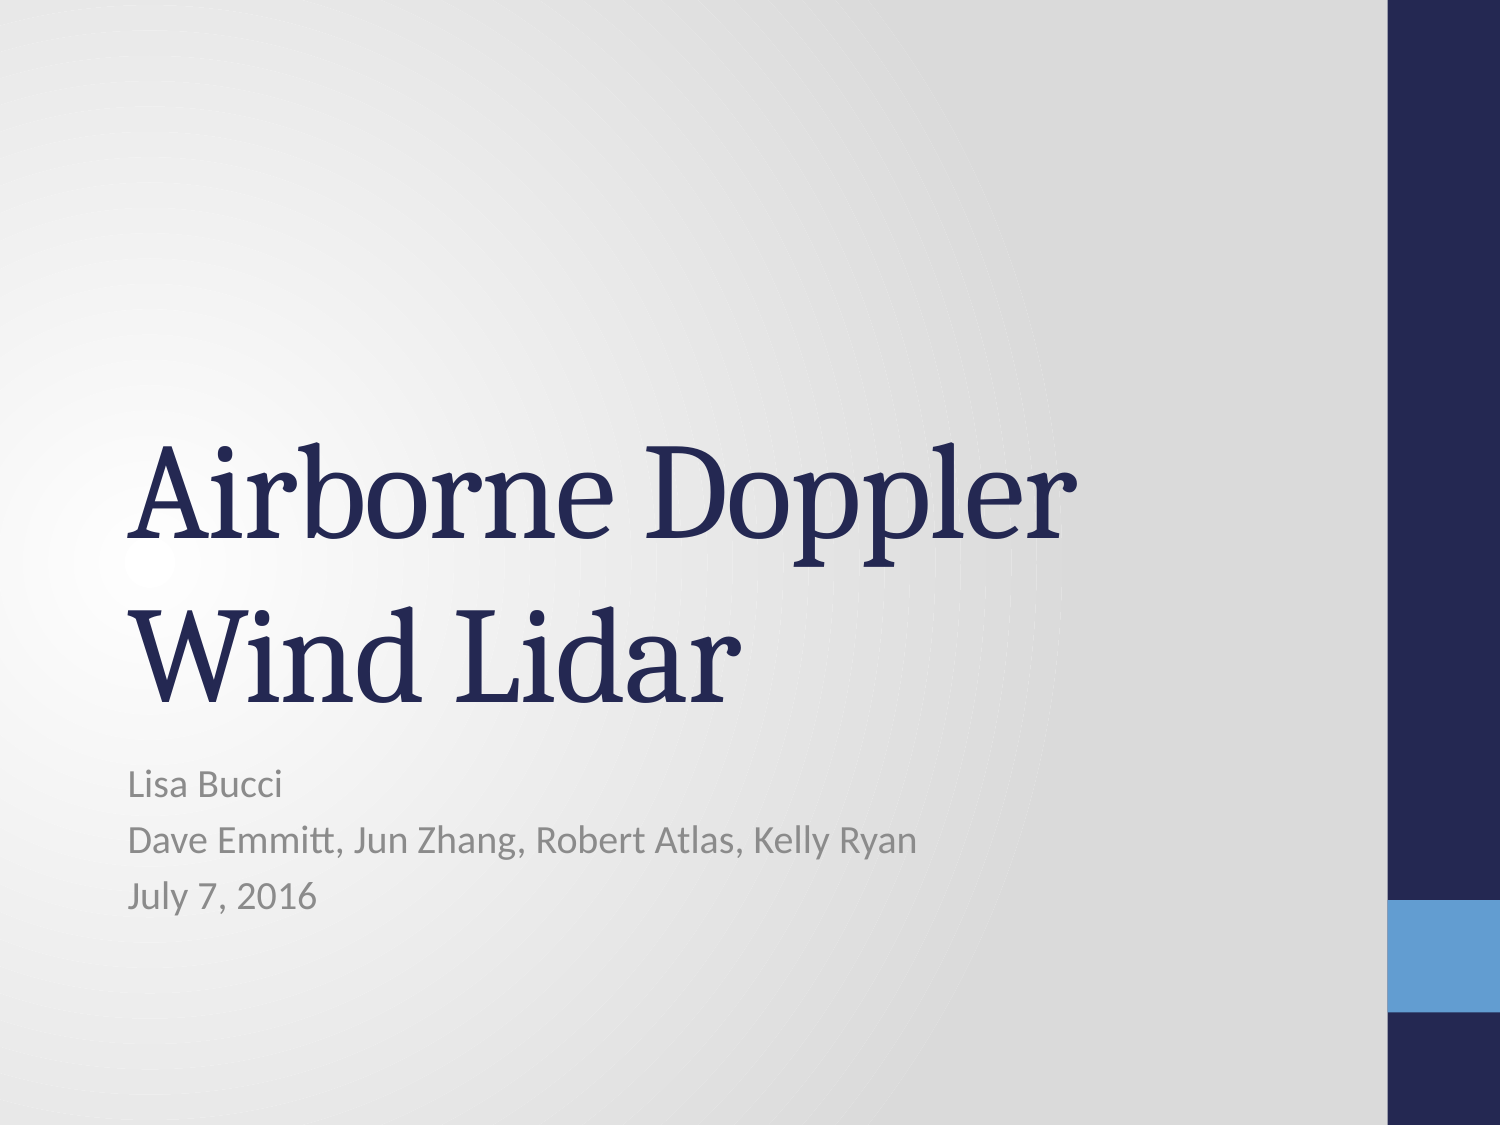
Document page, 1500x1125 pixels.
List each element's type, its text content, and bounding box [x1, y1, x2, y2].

subtitle Lisa Bucci Dave Emmitt, Jun Zhang, Robert Atlas, Kelly Ryan July 7, 2016 [112, 750, 1173, 925]
title Airborne Doppler Wind Lidar [112, 312, 1350, 738]
